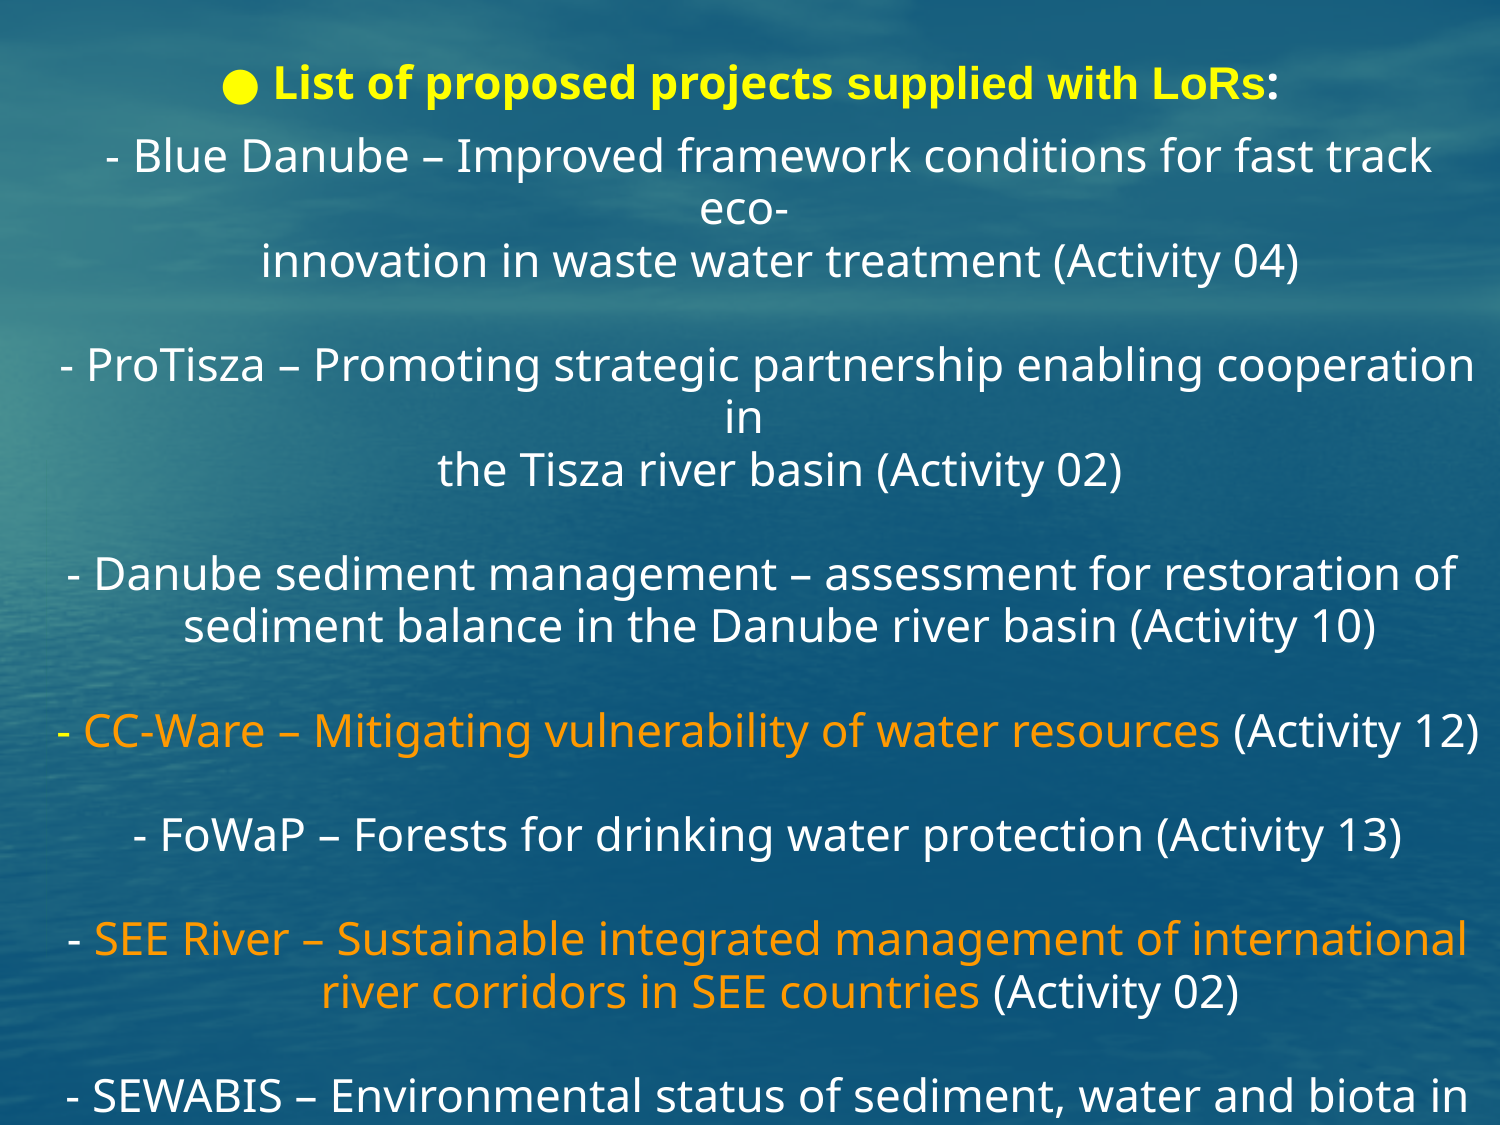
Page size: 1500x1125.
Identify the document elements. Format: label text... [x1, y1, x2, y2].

subtitle ● List of proposed projects supplied with LoRs: - Blue Danube – Improved framework conditions for fast track eco- innovation in waste water treatment (Activity 04) - ProTisza – Promoting strategic partnership enabling cooperation in the Tisza river basin (Activity 02) - Danube sediment management – assessment for restoration of sediment balance in the Danube river basin (Activity 10) - CC-Ware – Mitigating vulnerability of water resources (Activity 12) - FoWaP – Forests for drinking water protection (Activity 13) - SEE River – Sustainable integrated management of international river corridors in SEE countries (Activity 02) - SEWABIS – Environmental status of sediment, water and biota in the Sava river basin (Activity 02) [0, 0, 1500, 1125]
